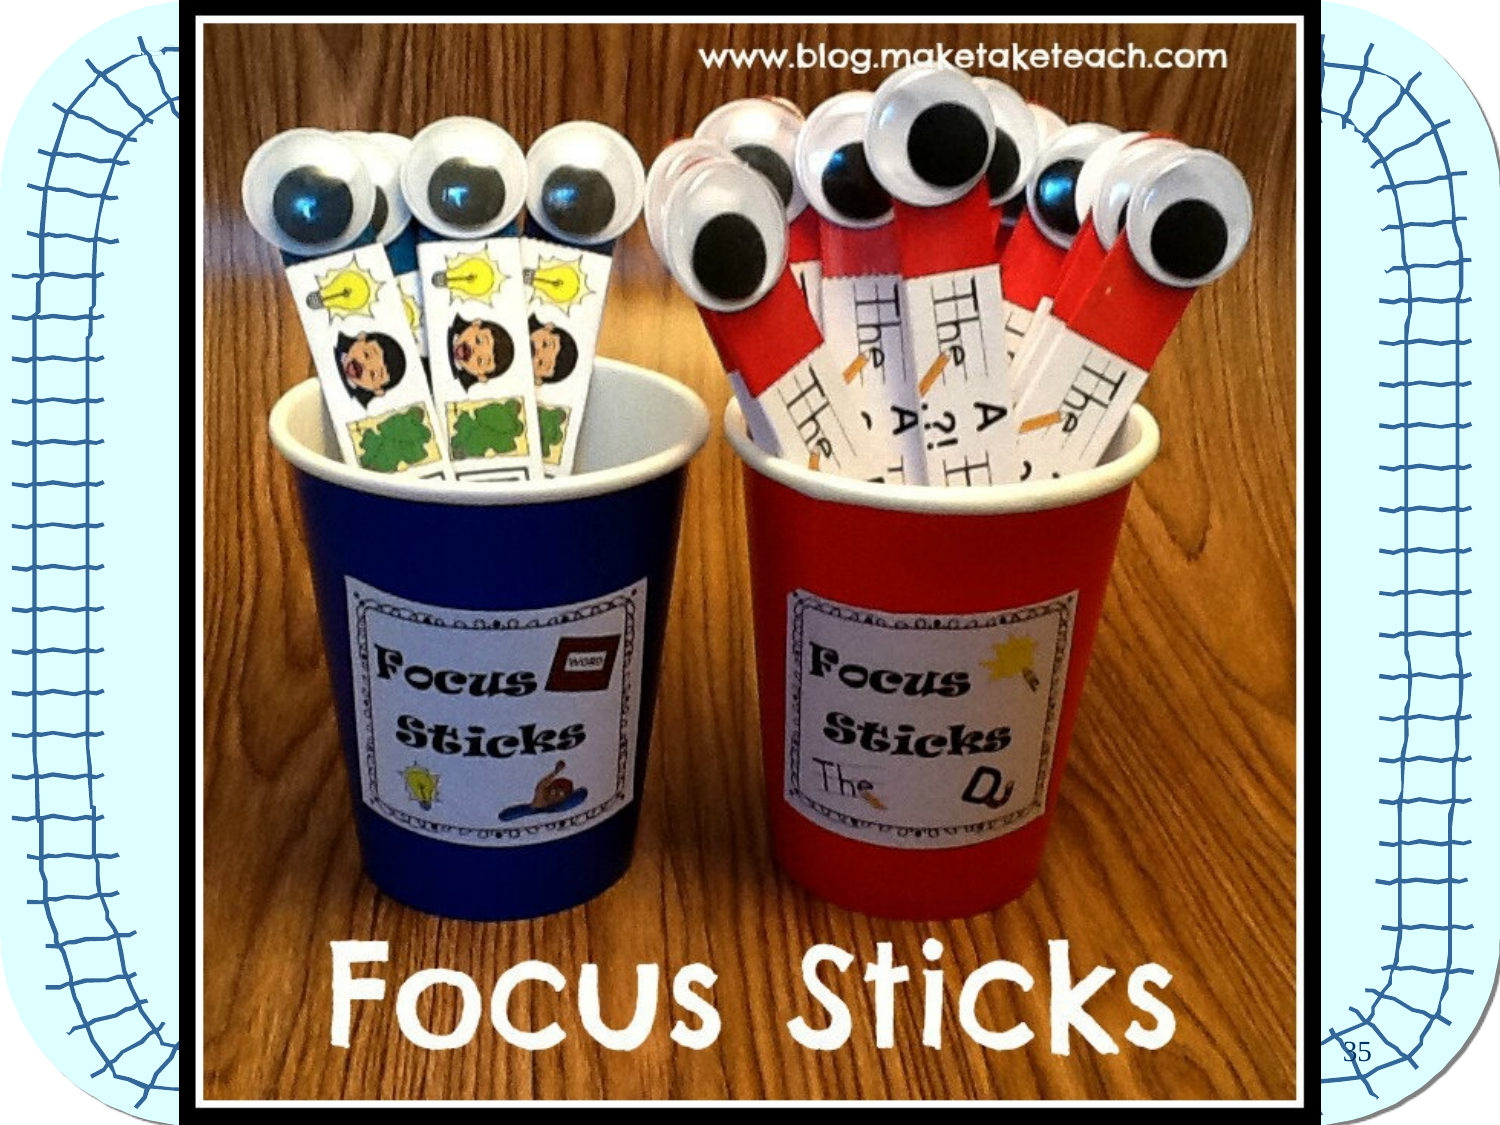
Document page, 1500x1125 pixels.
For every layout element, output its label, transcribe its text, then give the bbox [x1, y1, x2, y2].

slide_number 35 [1325, 1024, 1388, 1101]
picture [179, 0, 1321, 1125]
